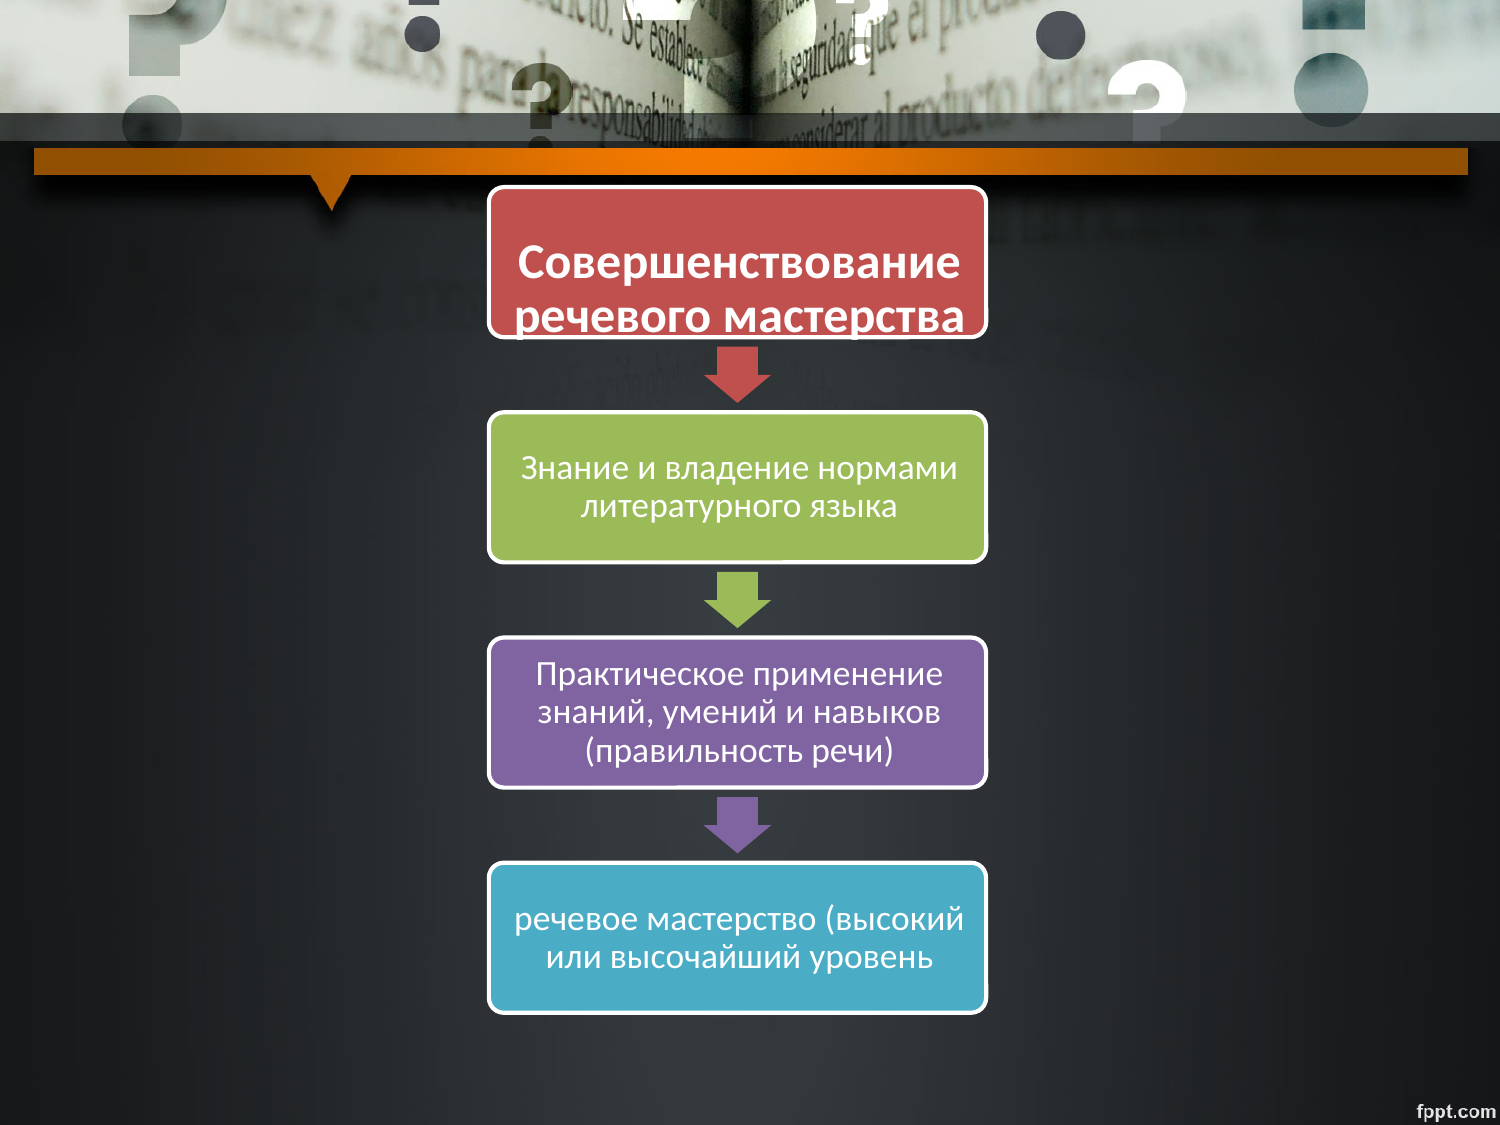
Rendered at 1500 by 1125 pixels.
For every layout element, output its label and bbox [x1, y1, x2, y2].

list [73, 186, 1402, 1014]
picture [0, 0, 1500, 1125]
